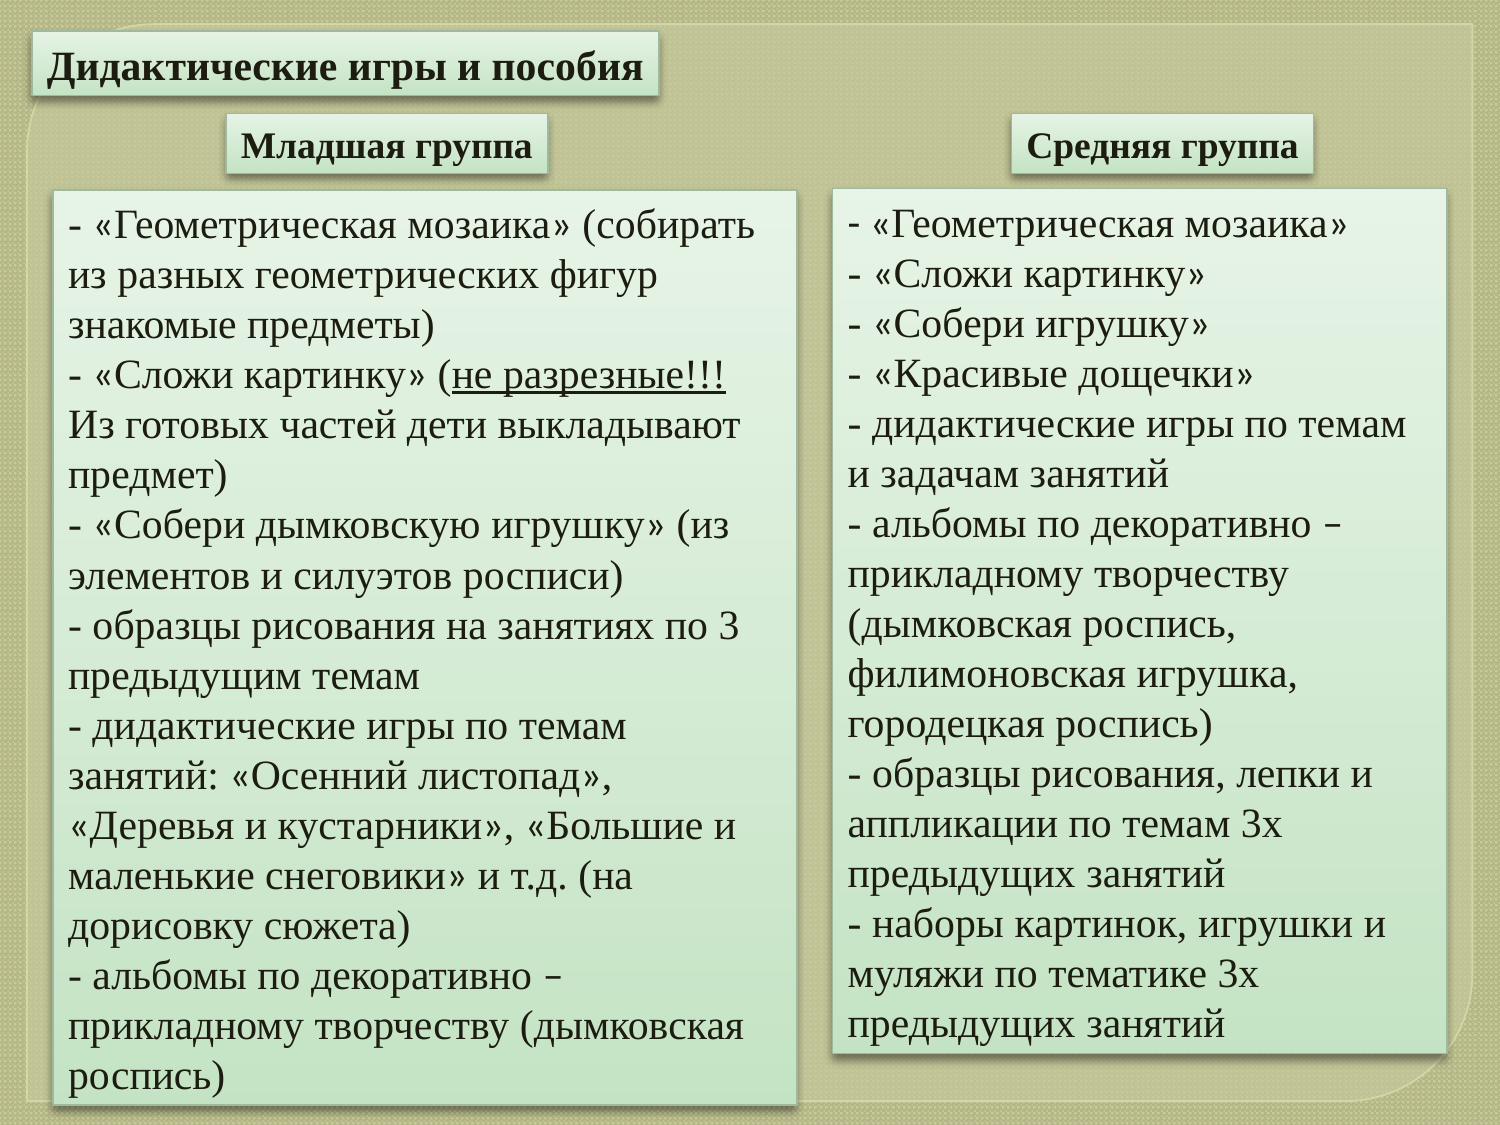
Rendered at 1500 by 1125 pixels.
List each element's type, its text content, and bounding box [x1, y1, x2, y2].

text_box Средняя группа [1011, 113, 1314, 174]
text_box - «Геометрическая мозаика» - «Сложи картинку» - «Собери игрушку» - «Красивые дощечки» - дидактические игры по темам и задачам занятий - альбомы по декоративно – прикладному творчеству (дымковская роспись, филимоновская игрушка, городецкая роспись) - образцы рисования, лепки и аппликации по темам 3х предыдущих занятий - наборы картинок, игрушки и муляжи по тематике 3х предыдущих занятий [832, 188, 1448, 1054]
text_box Младшая группа [225, 113, 549, 174]
text_box Дидактические игры и пособия [31, 30, 660, 96]
text_box - «Геометрическая мозаика» (собирать из разных геометрических фигур знакомые предметы) - «Сложи картинку» (не разрезные!!! Из готовых частей дети выкладывают предмет) - «Собери дымковскую игрушку» (из элементов и силуэтов росписи) - образцы рисования на занятиях по 3 предыдущим темам - дидактические игры по темам занятий: «Осенний листопад», «Деревья и кустарники», «Большие и маленькие снеговики» и т.д. (на дорисовку сюжета) - альбомы по декоративно – прикладному творчеству (дымковская роспись) [52, 189, 798, 1106]
